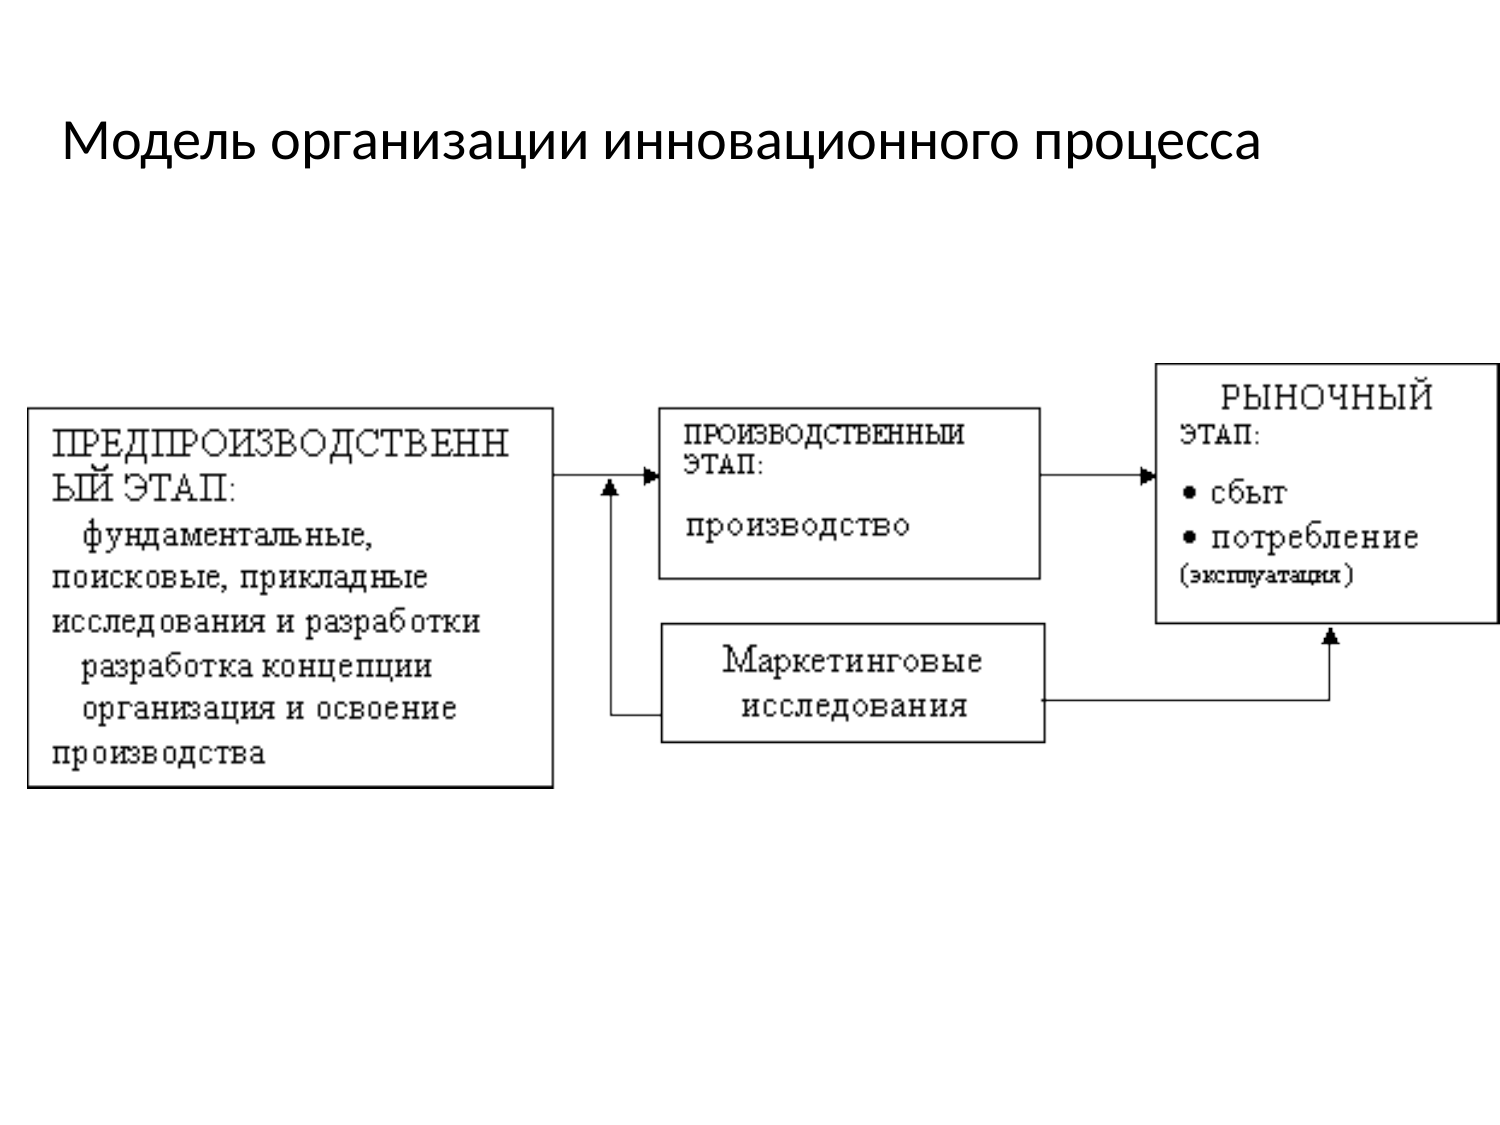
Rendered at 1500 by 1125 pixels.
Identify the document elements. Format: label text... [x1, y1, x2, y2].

text_box Модель организации инновационного процесса [46, 93, 1454, 179]
picture [27, 362, 1500, 790]
